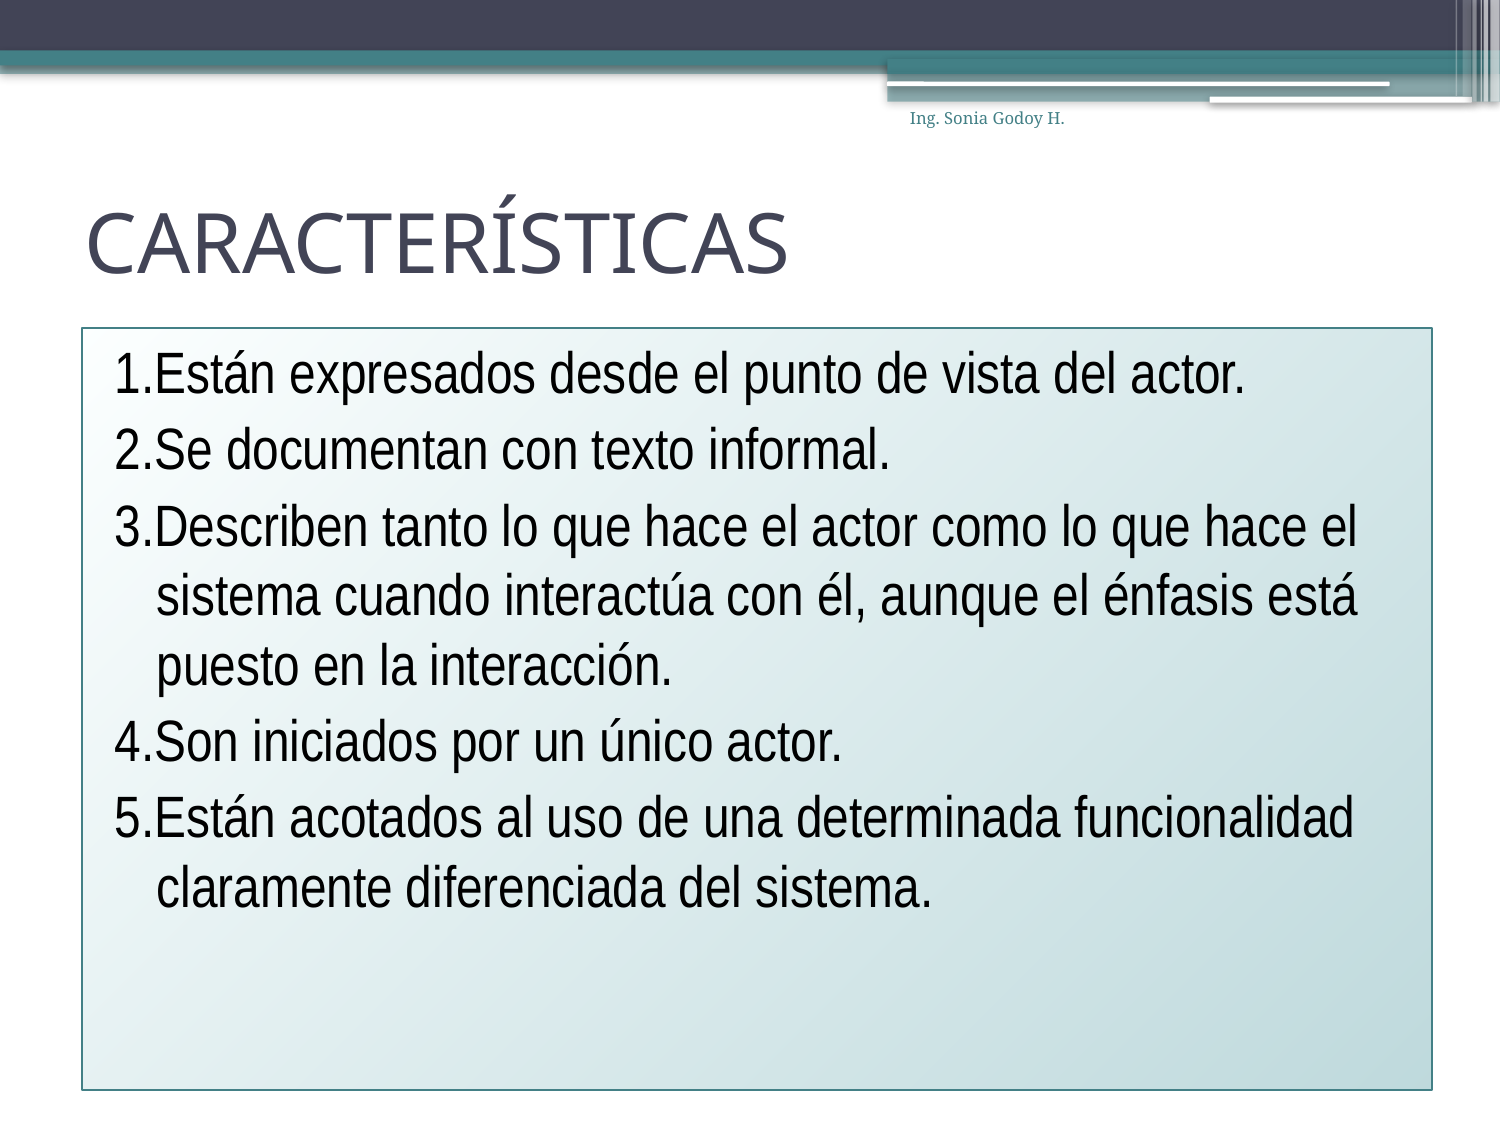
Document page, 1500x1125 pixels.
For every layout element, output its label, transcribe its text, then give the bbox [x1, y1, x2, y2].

title CARACTERÍSTICAS [70, 152, 1421, 328]
list 1.Están expresados desde el punto de vista del actor. 2.Se documentan con texto informal. 3.Describen tanto lo que hace el actor como lo que hace el sistema cuando interactúa con él, aunque el énfasis está puesto en la interacción. 4.Son iniciados por un único actor. 5.Están acotados al uso de una determinada funcionalidad claramente diferenciada del sistema. [81, 327, 1433, 1091]
footer Ing. Sonia Godoy H. [862, 100, 1080, 176]
